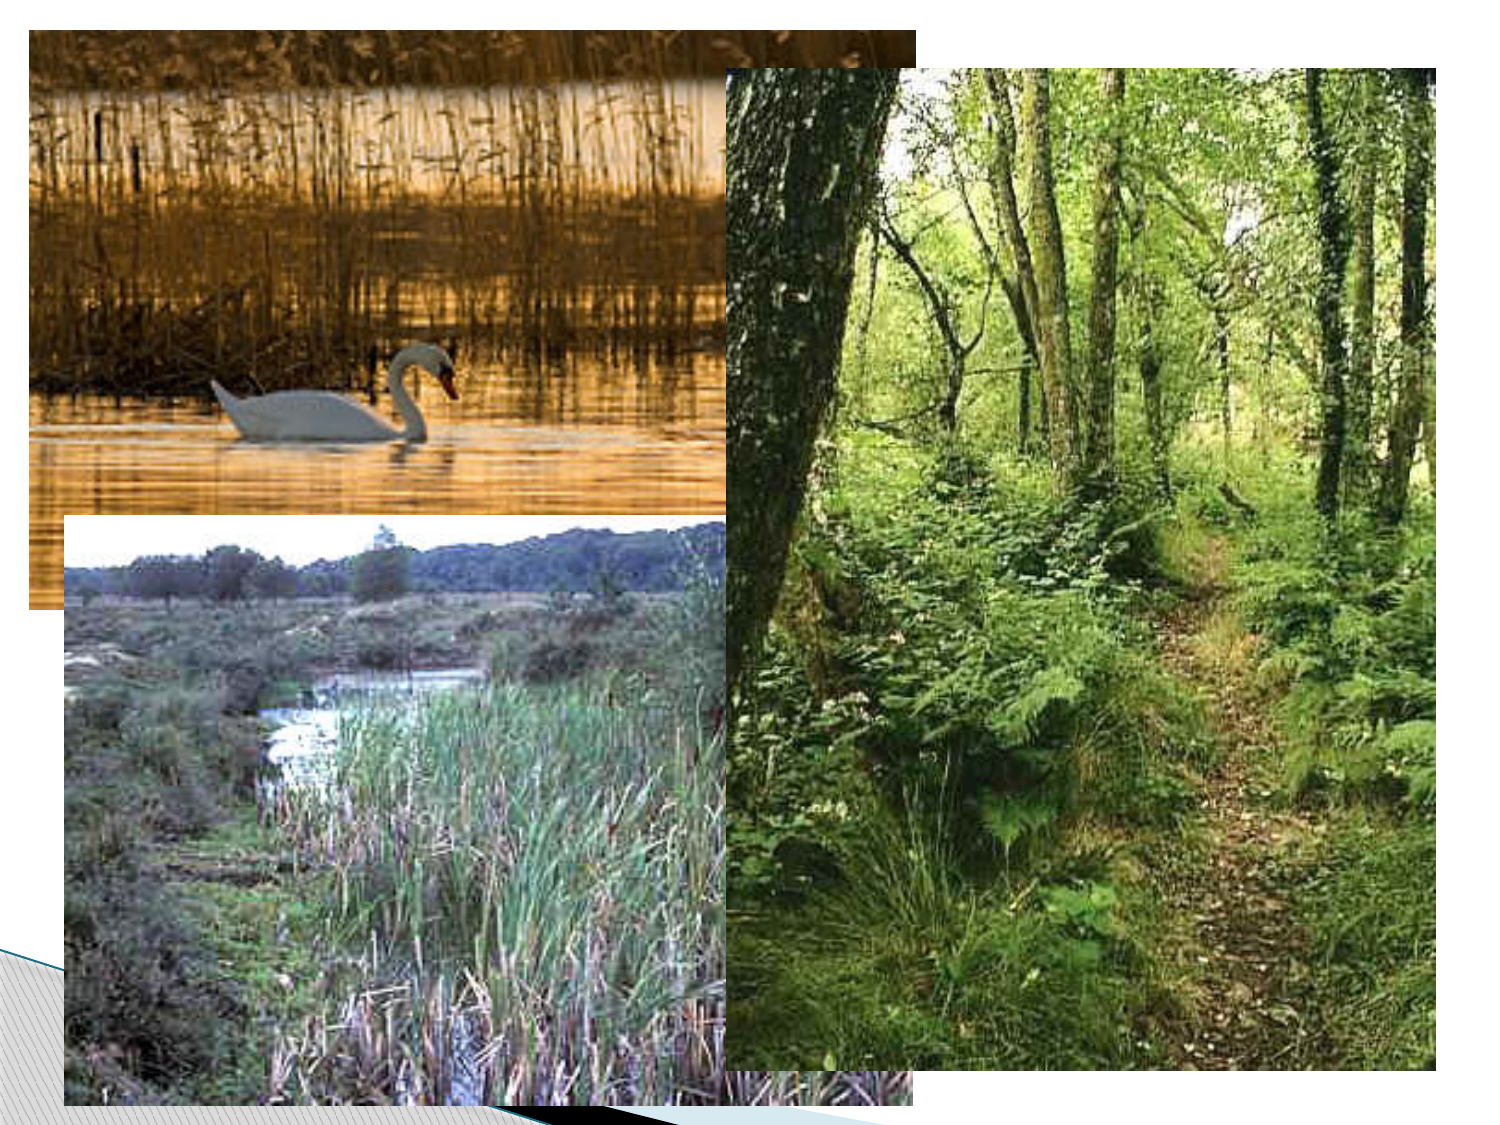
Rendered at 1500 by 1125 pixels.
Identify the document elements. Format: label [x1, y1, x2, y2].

picture [29, 30, 1436, 1107]
